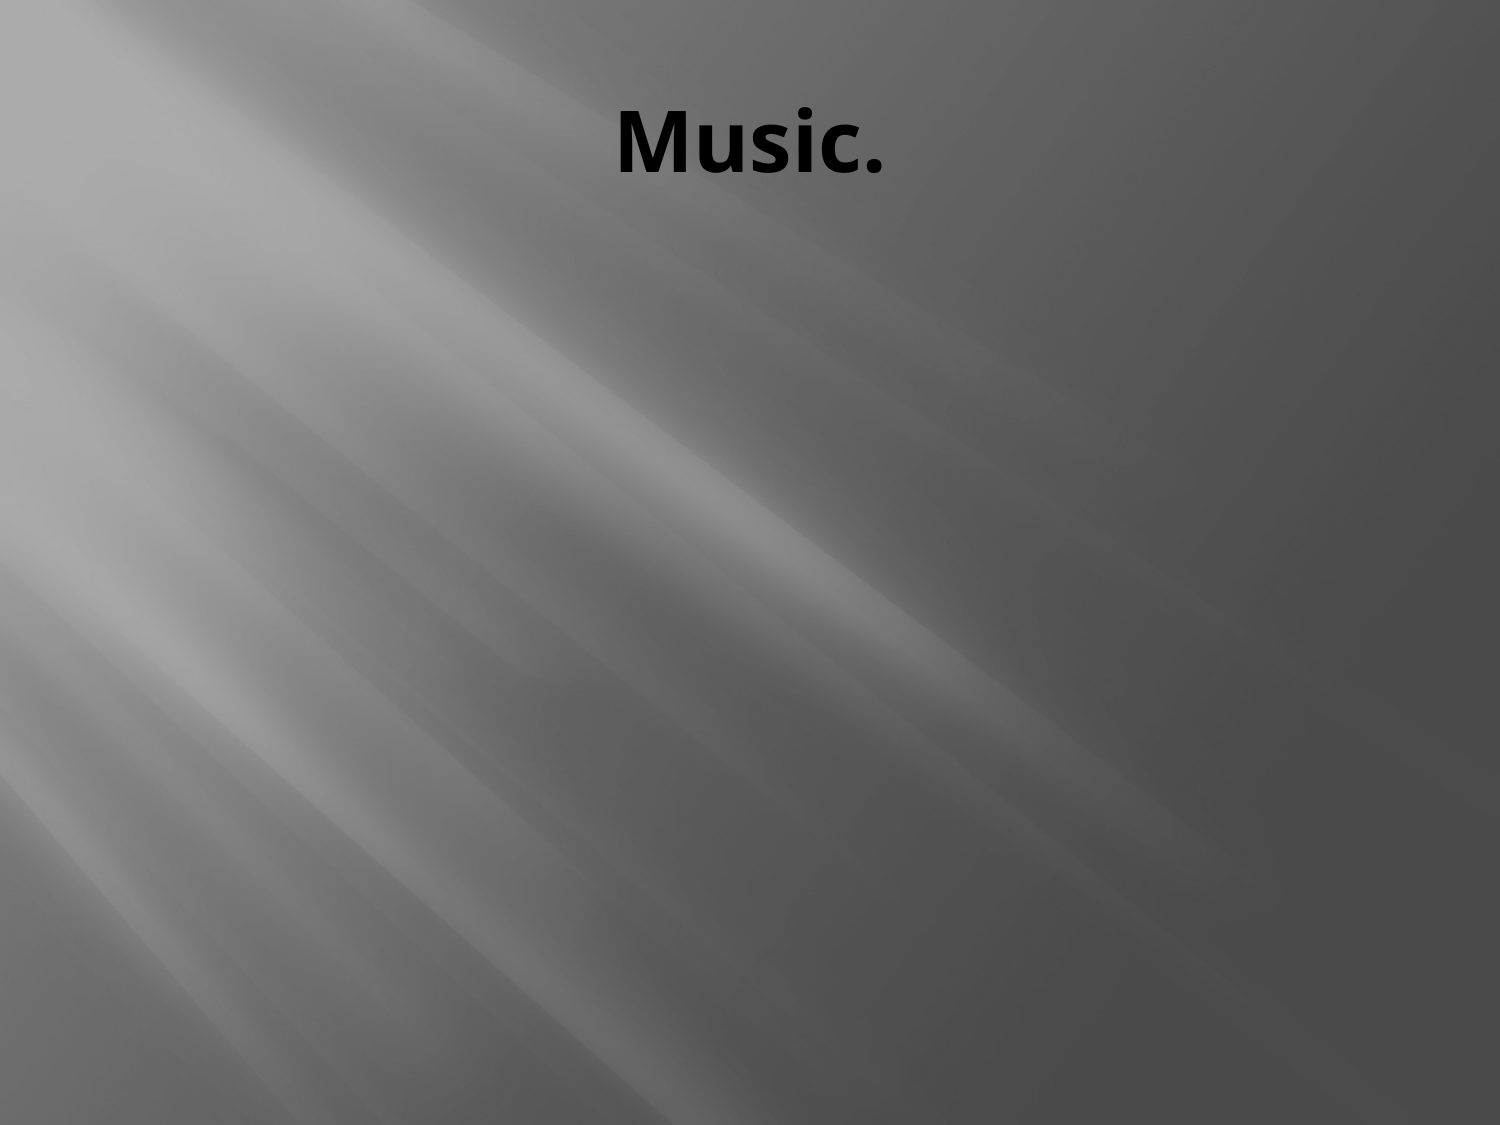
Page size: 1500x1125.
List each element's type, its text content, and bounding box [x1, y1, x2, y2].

title Music. [75, 45, 1425, 233]
